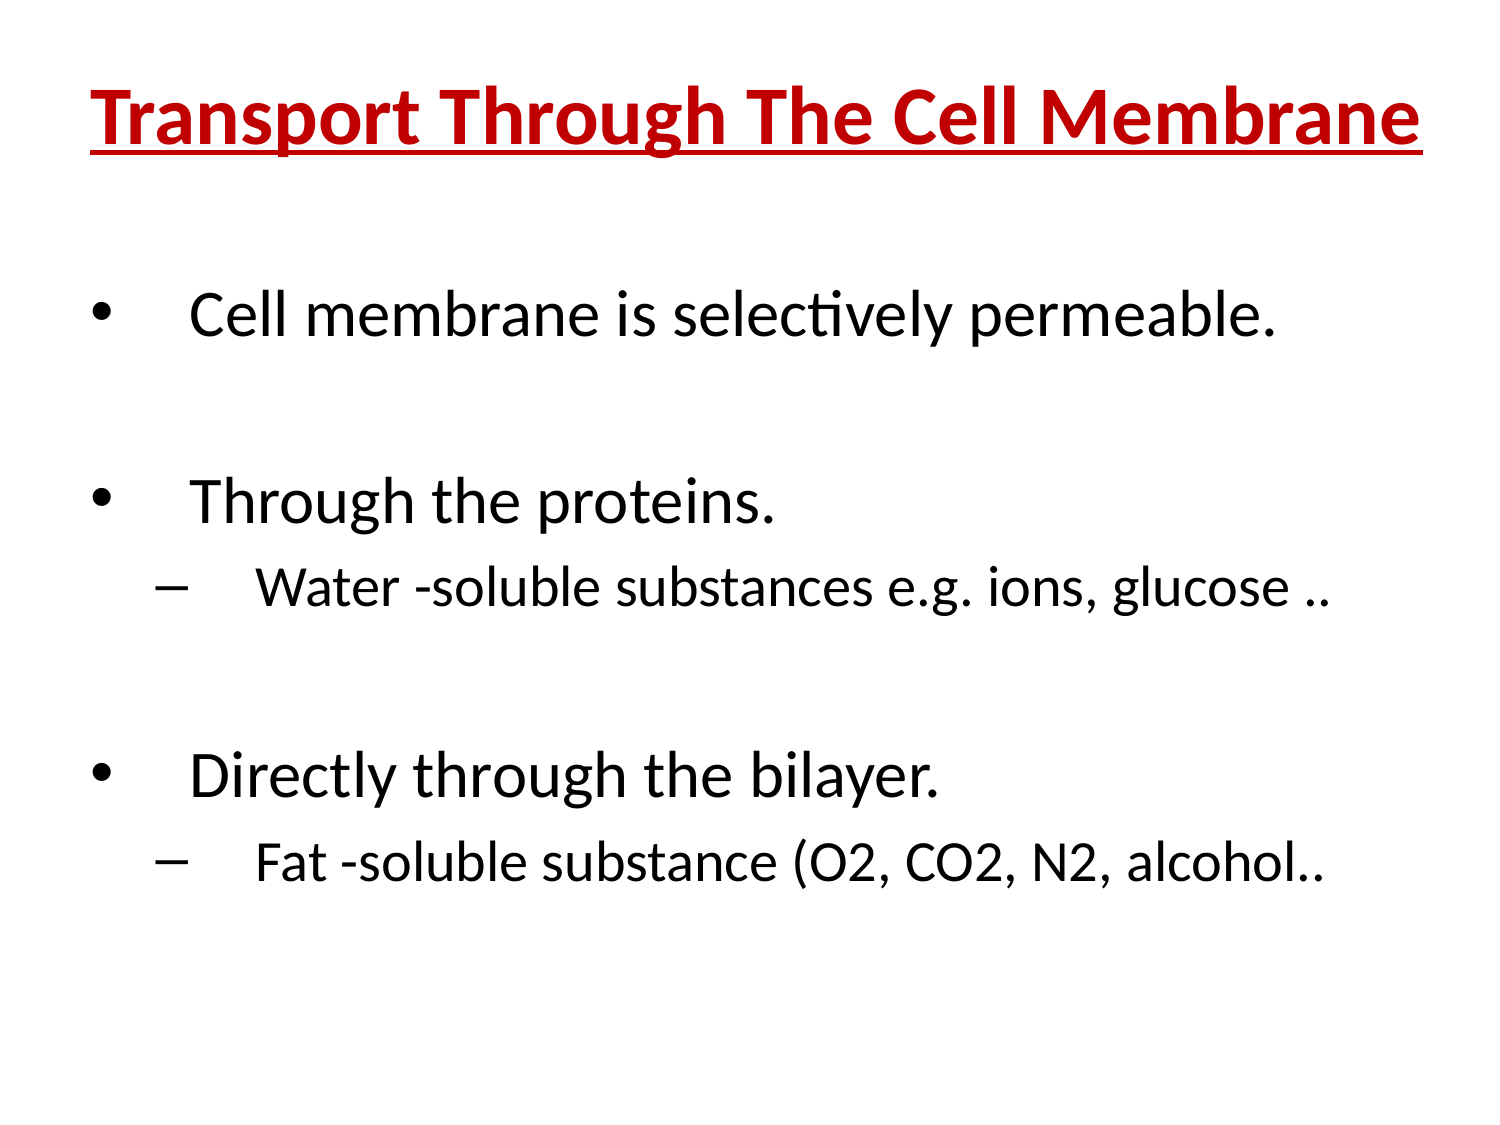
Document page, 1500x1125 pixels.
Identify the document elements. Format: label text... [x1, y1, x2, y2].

title Transport Through The Cell Membrane [37, 12, 1475, 210]
list Cell membrane is selectively permeable. Through the proteins. Water -soluble substances e.g. ions, glucose .. Directly through the bilayer. Fat -soluble substance (O2, CO2, N2, alcohol.. [75, 262, 1425, 1005]
